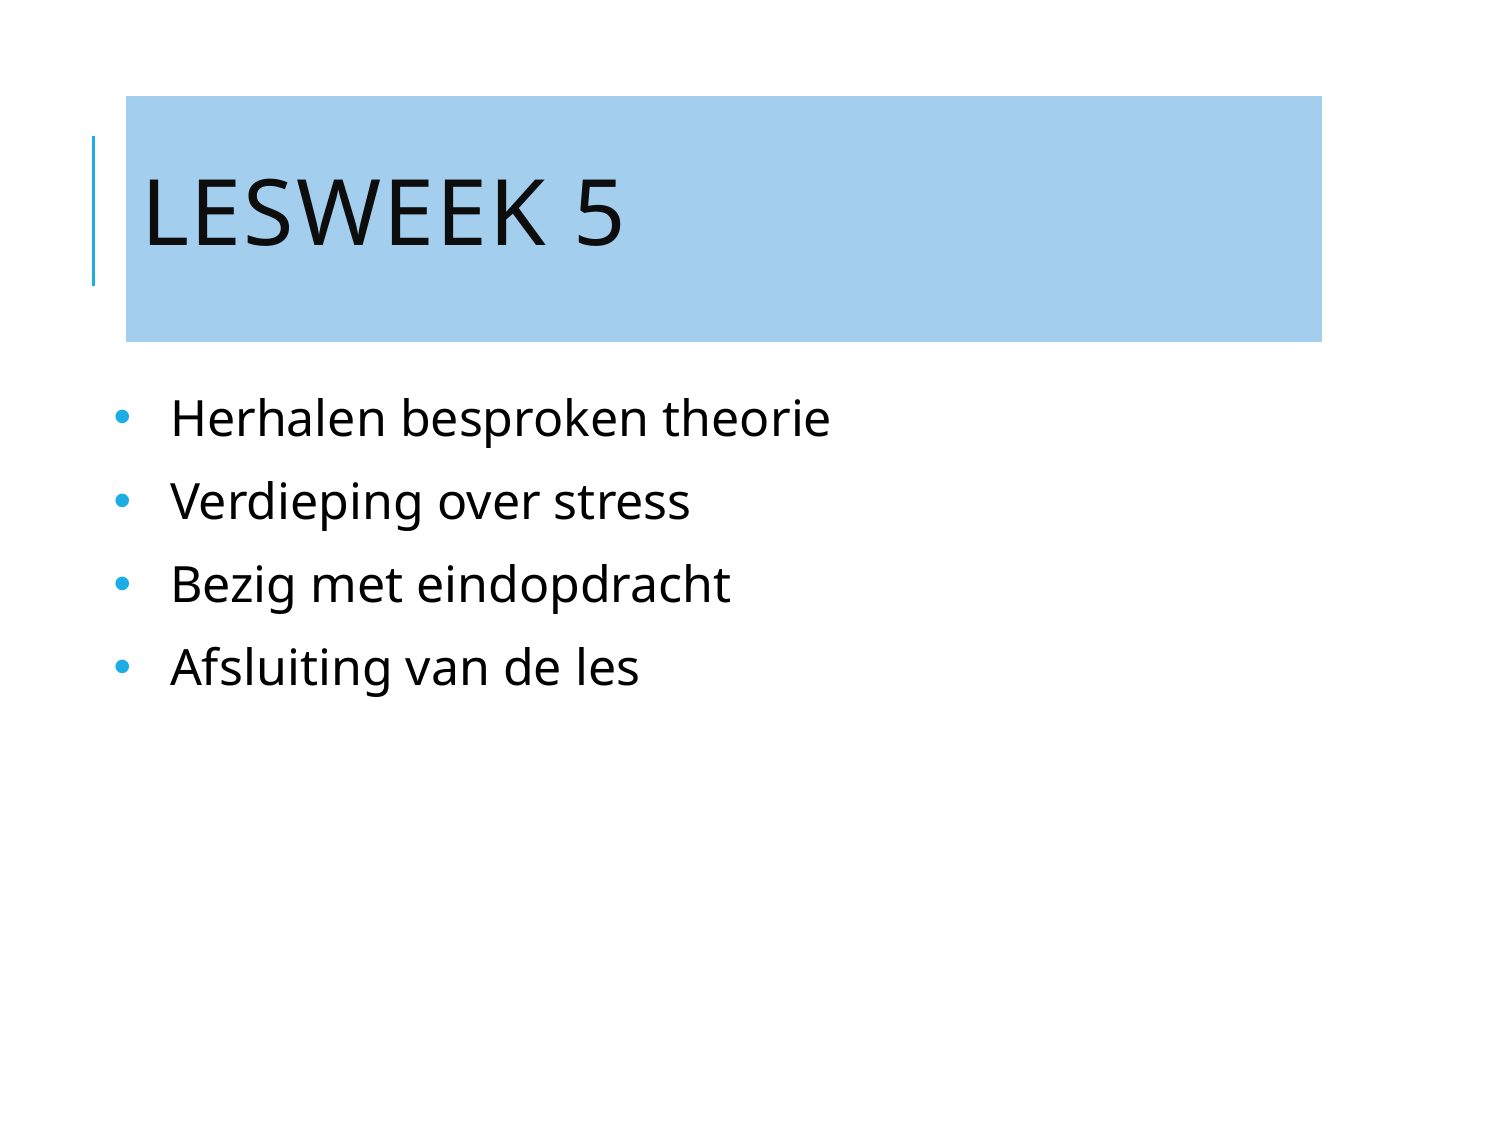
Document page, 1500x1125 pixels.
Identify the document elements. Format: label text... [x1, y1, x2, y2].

title Lesweek 5 [126, 96, 1322, 342]
list Herhalen besproken theorie Verdieping over stress Bezig met eindopdracht Afsluiting van de les [106, 385, 1290, 927]
